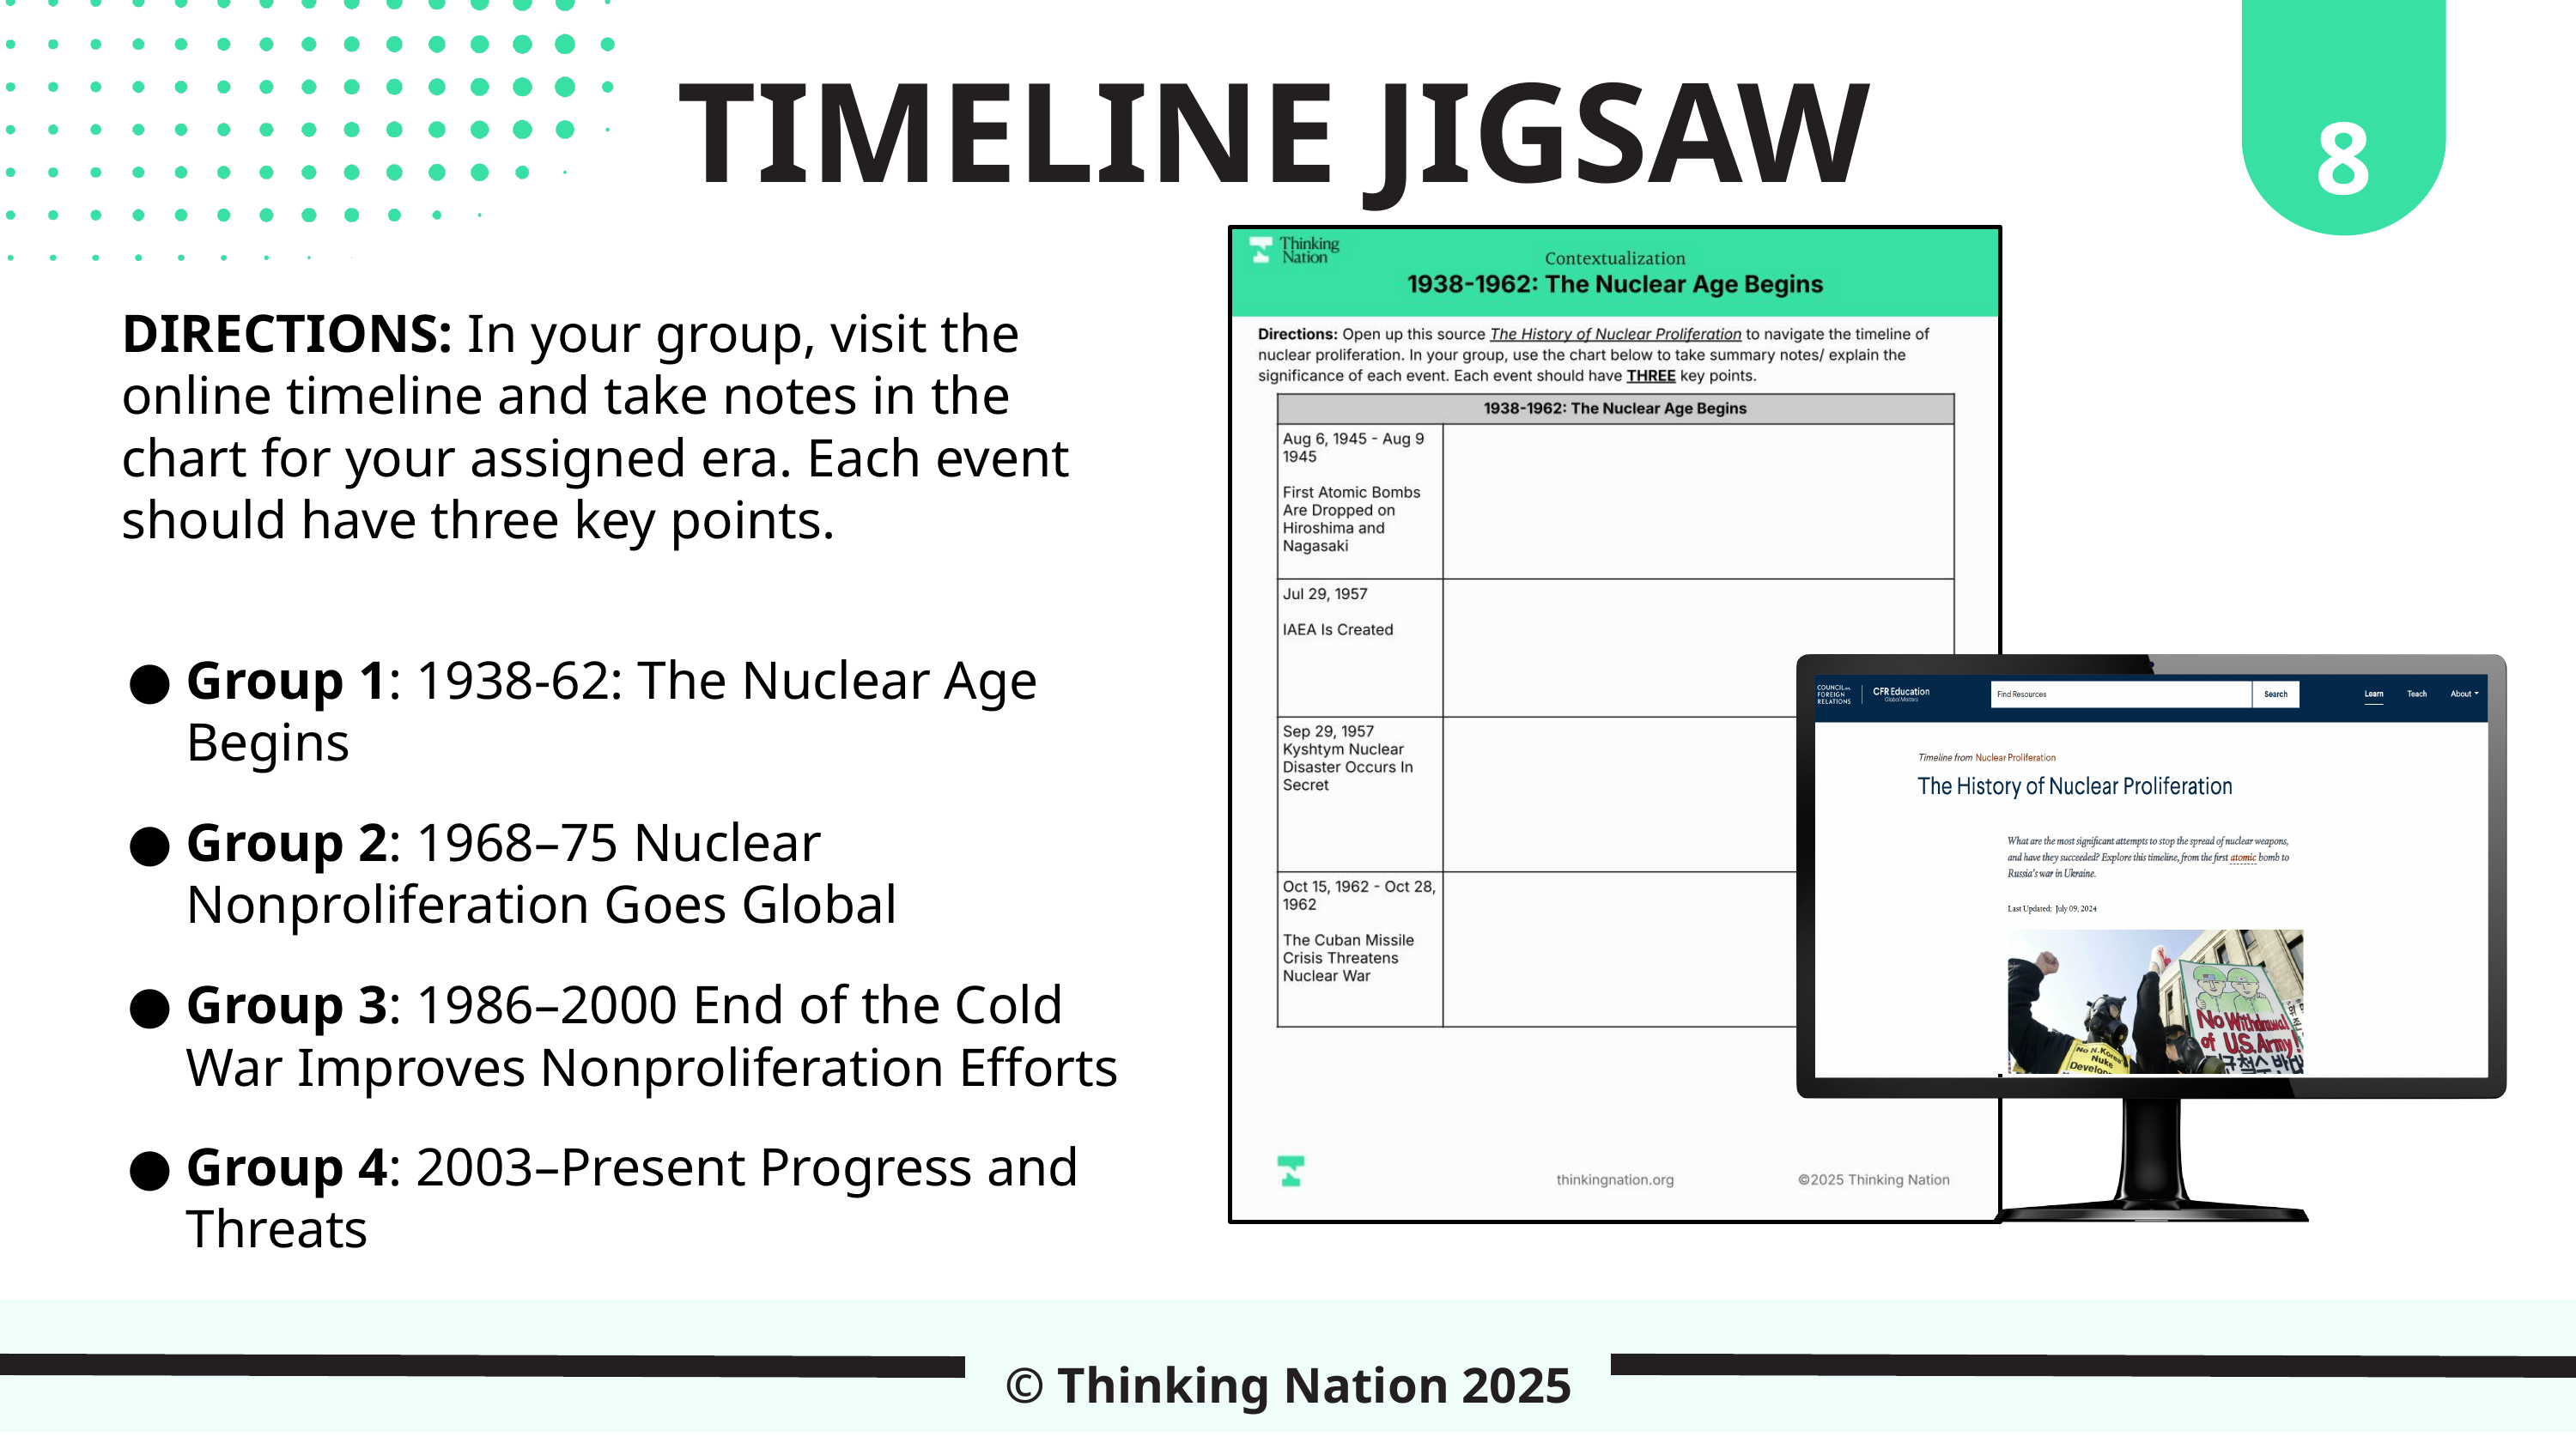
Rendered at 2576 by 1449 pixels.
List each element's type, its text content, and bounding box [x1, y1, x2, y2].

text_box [2233, 0, 2455, 236]
picture [1231, 228, 2545, 1259]
text_box TIMELINE JIGSAW [256, 45, 2229, 211]
text_box [0, 0, 615, 261]
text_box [0, 1299, 2576, 1433]
text_box DIRECTIONS: In your group, visit the online timeline and take notes in the chart for your assigned era. Each event should have three key points. Group 1: 1938-62: The Nuclear Age Begins Group 2: 1968–75 Nuclear Nonproliferation Goes Global Group 3: 1986–2000 End of the Cold War Improves Nonproliferation Efforts Group 4: 2003–Present Progress and Threats [108, 287, 1153, 1279]
